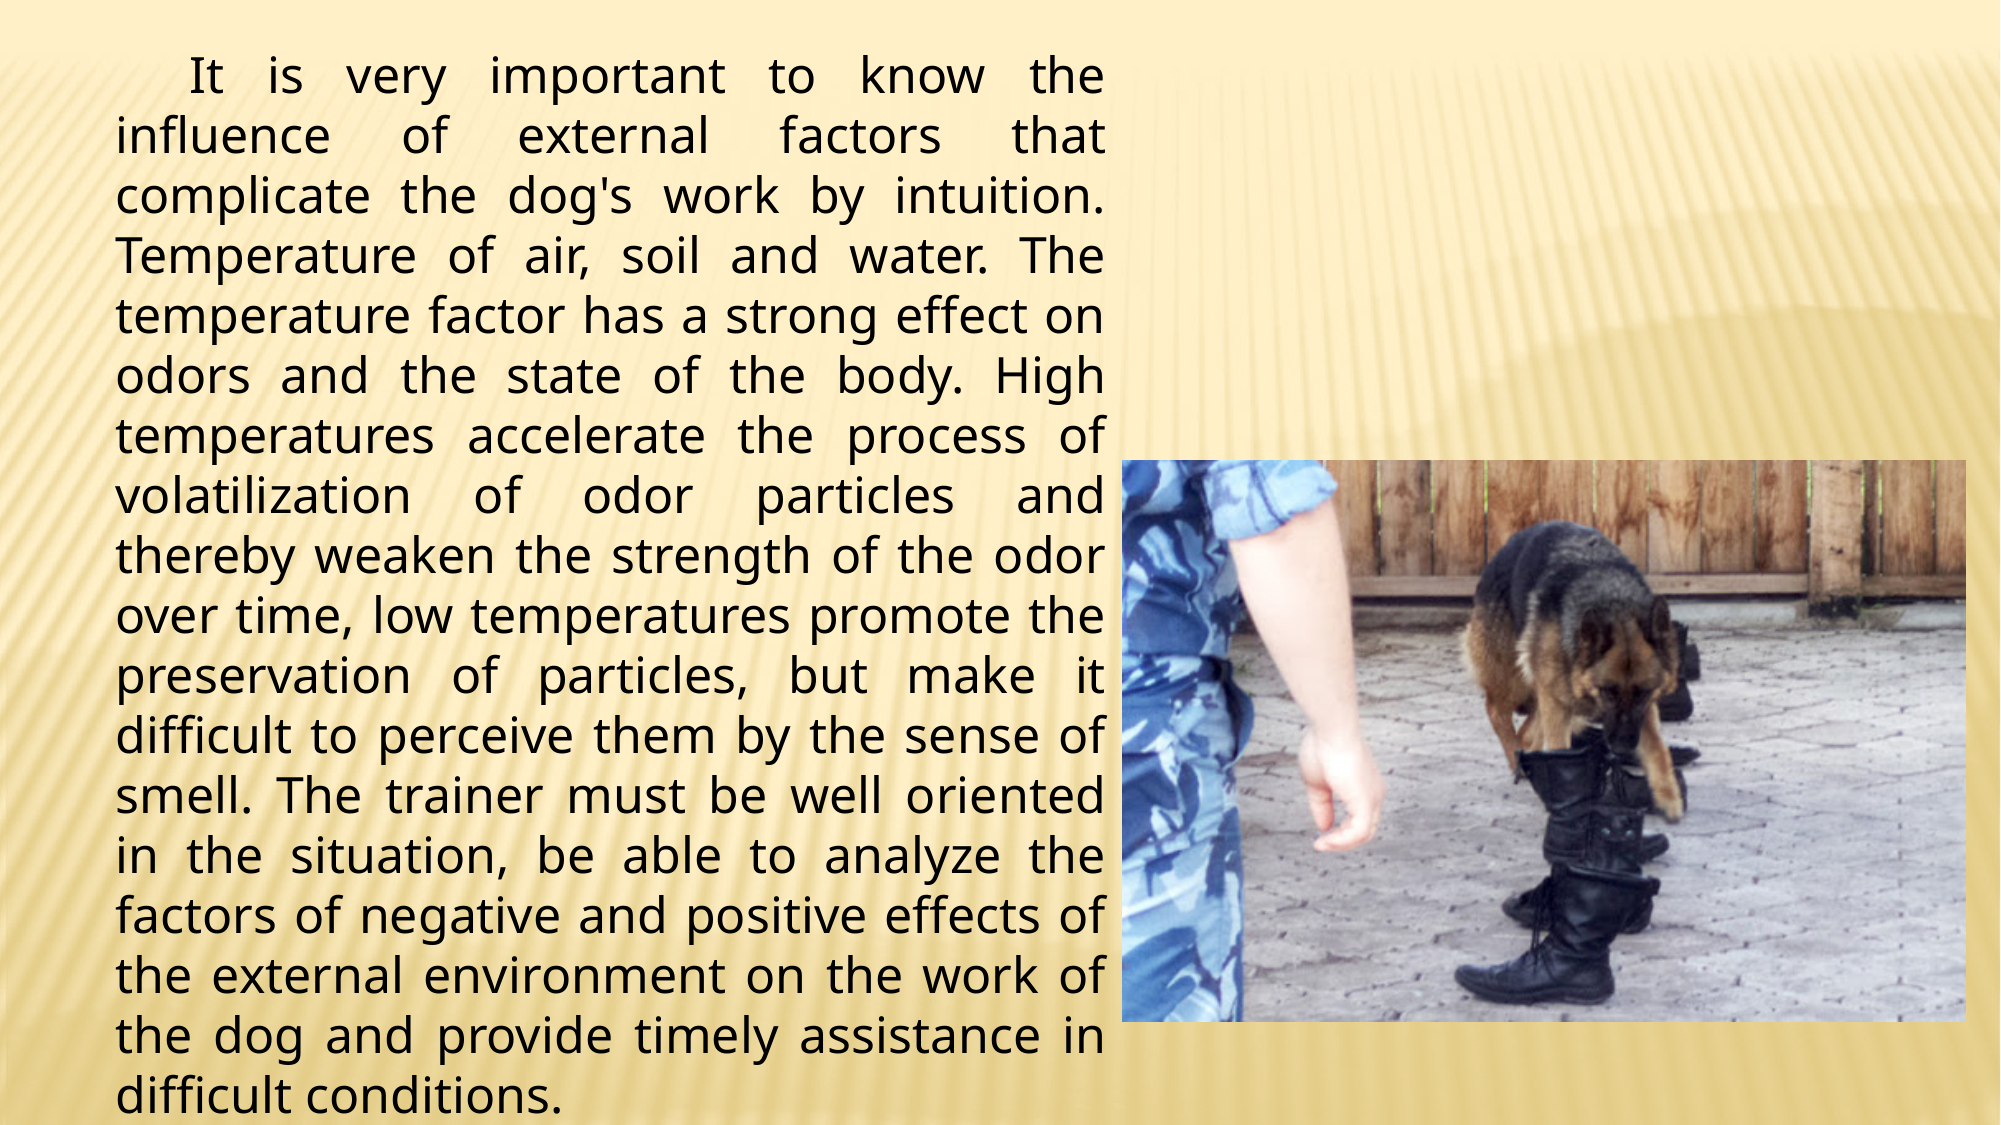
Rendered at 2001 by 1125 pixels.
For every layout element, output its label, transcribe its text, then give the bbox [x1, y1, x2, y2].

picture [1122, 460, 1966, 1022]
text_box It is very important to know the influence of external factors that complicate the dog's work by intuition. Temperature of air, soil and water. The temperature factor has a strong effect on odors and the state of the body. High temperatures accelerate the process of volatilization of odor particles and thereby weaken the strength of the odor over time, low temperatures promote the preservation of particles, but make it difficult to perceive them by the sense of smell. The trainer must be well oriented in the situation, be able to analyze the factors of negative and positive effects of the external environment on the work of the dog and provide timely assistance in difficult conditions. [100, 35, 1122, 1125]
